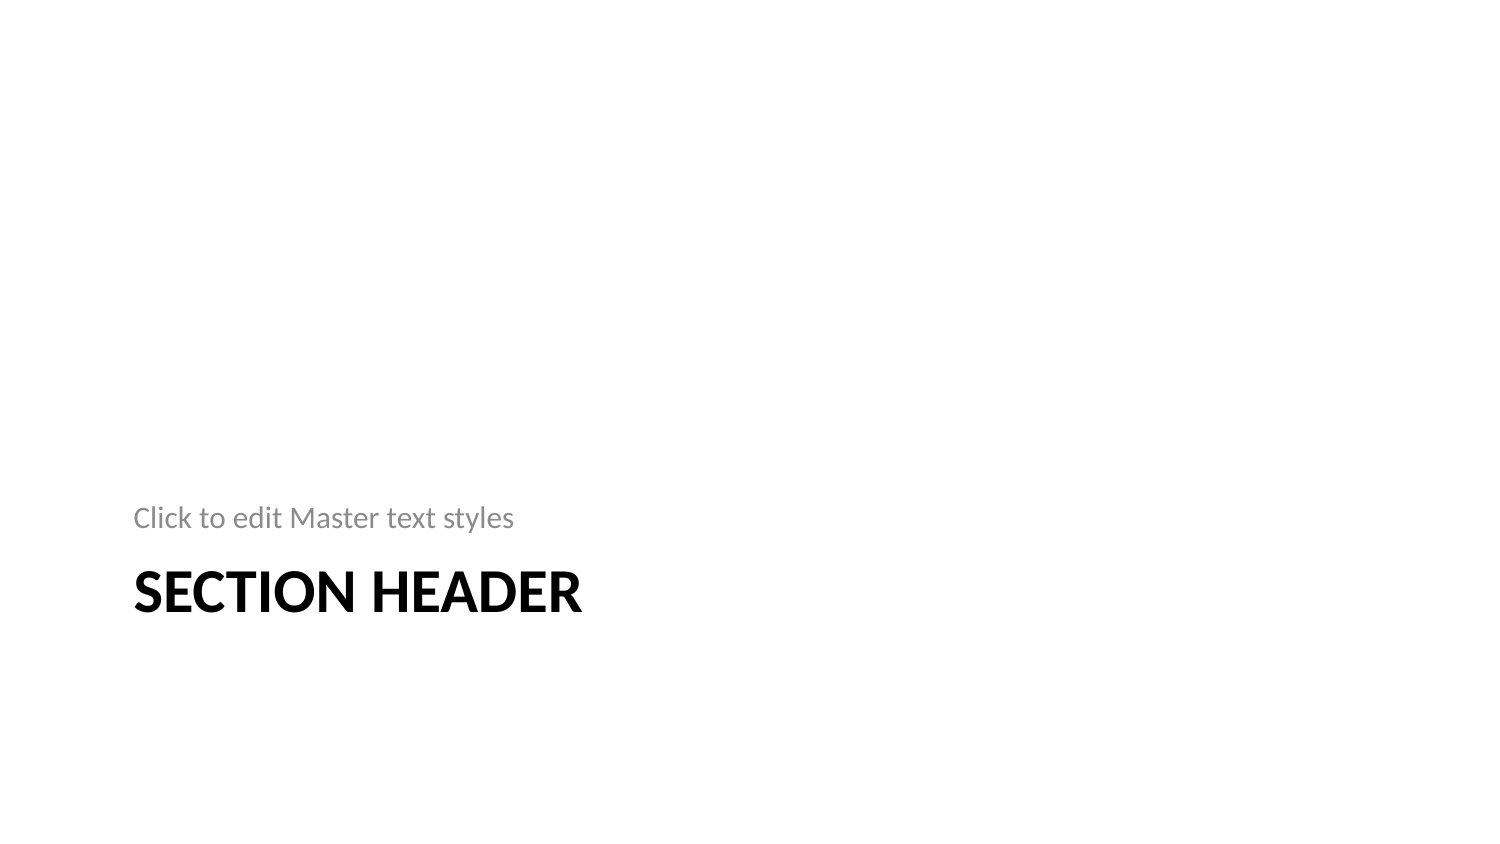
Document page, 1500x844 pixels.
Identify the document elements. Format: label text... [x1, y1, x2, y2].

title Section header [118, 542, 1394, 710]
